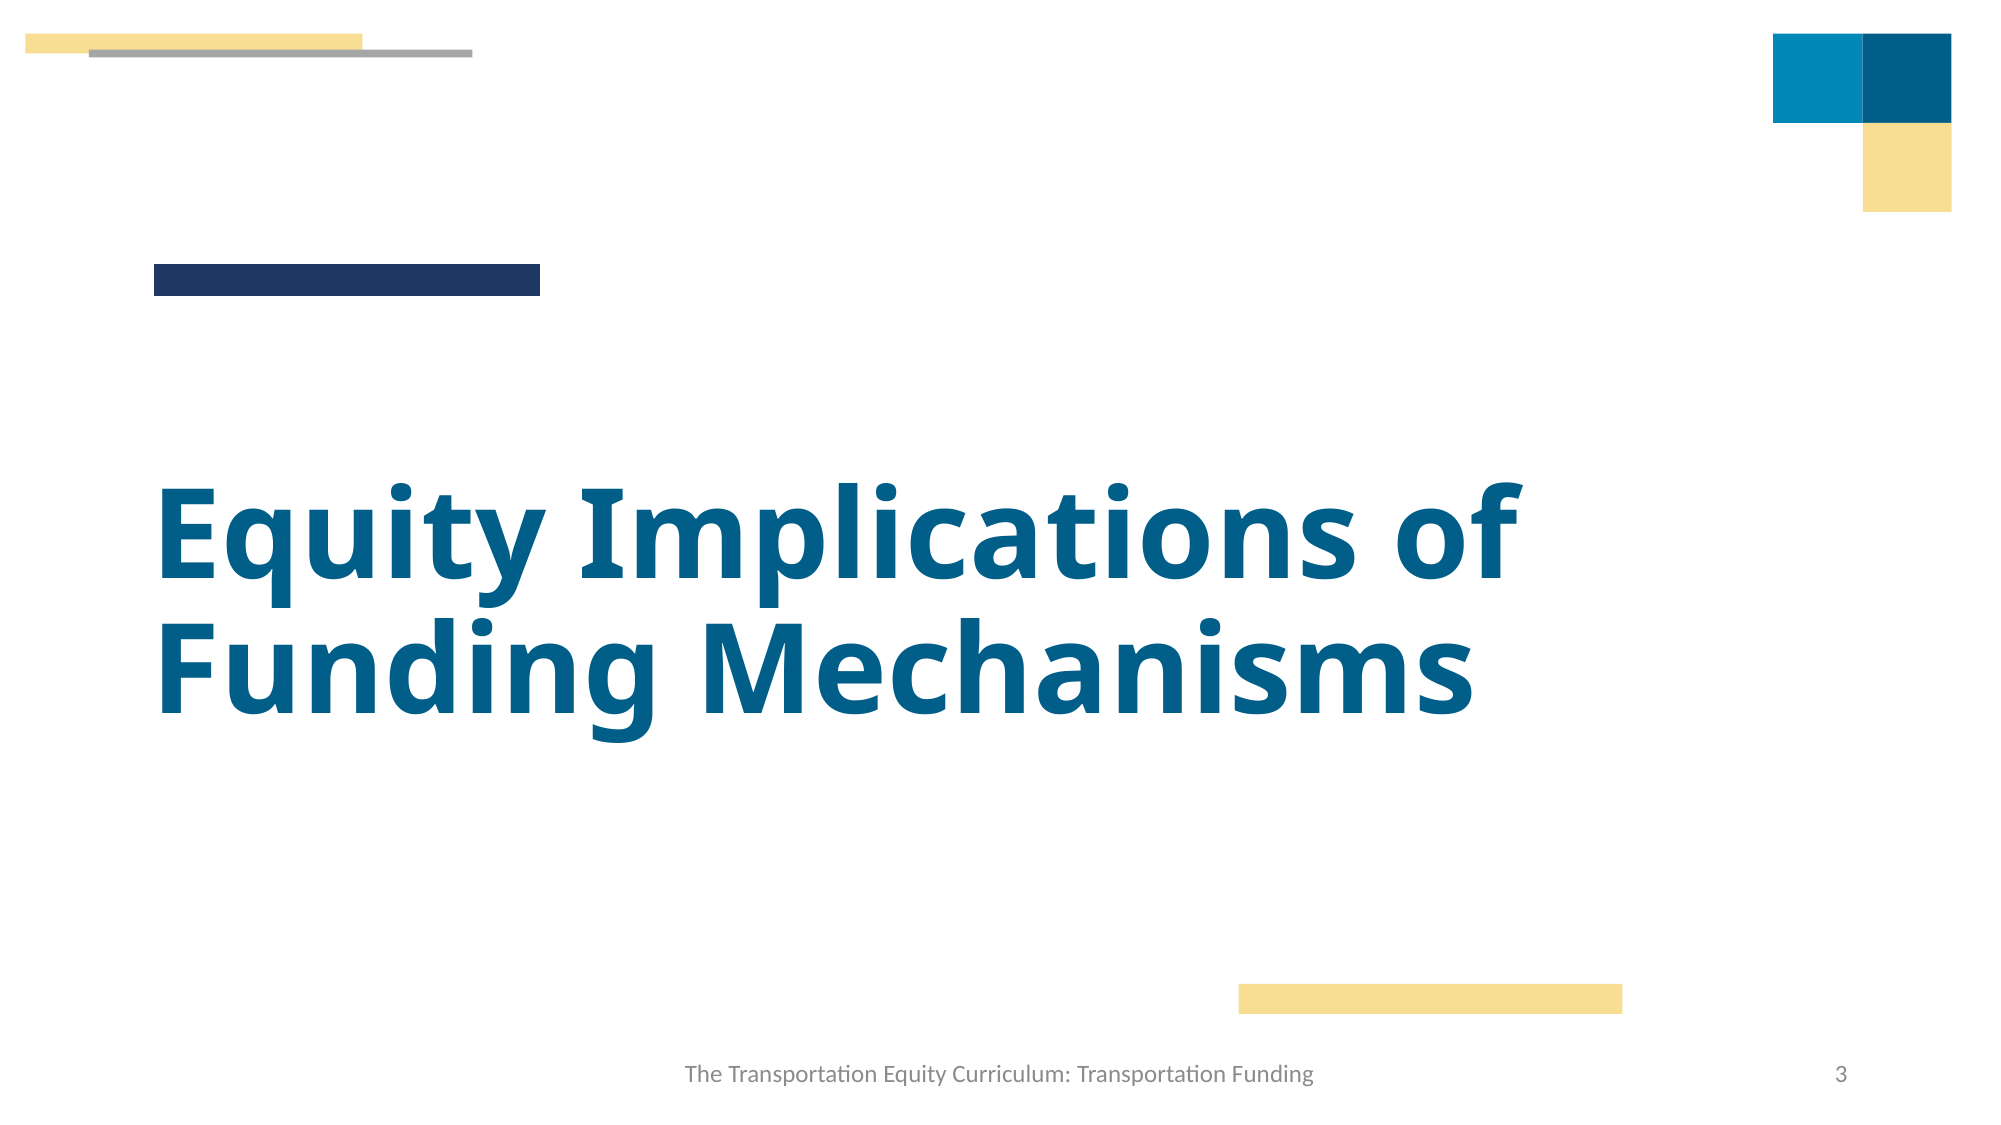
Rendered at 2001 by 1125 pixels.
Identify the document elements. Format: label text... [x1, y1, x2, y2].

title Equity Implications of Funding Mechanisms [136, 280, 1862, 749]
footer The Transportation Equity Curriculum: Transportation Funding [662, 1042, 1338, 1103]
slide_number 3 [1412, 1042, 1863, 1103]
